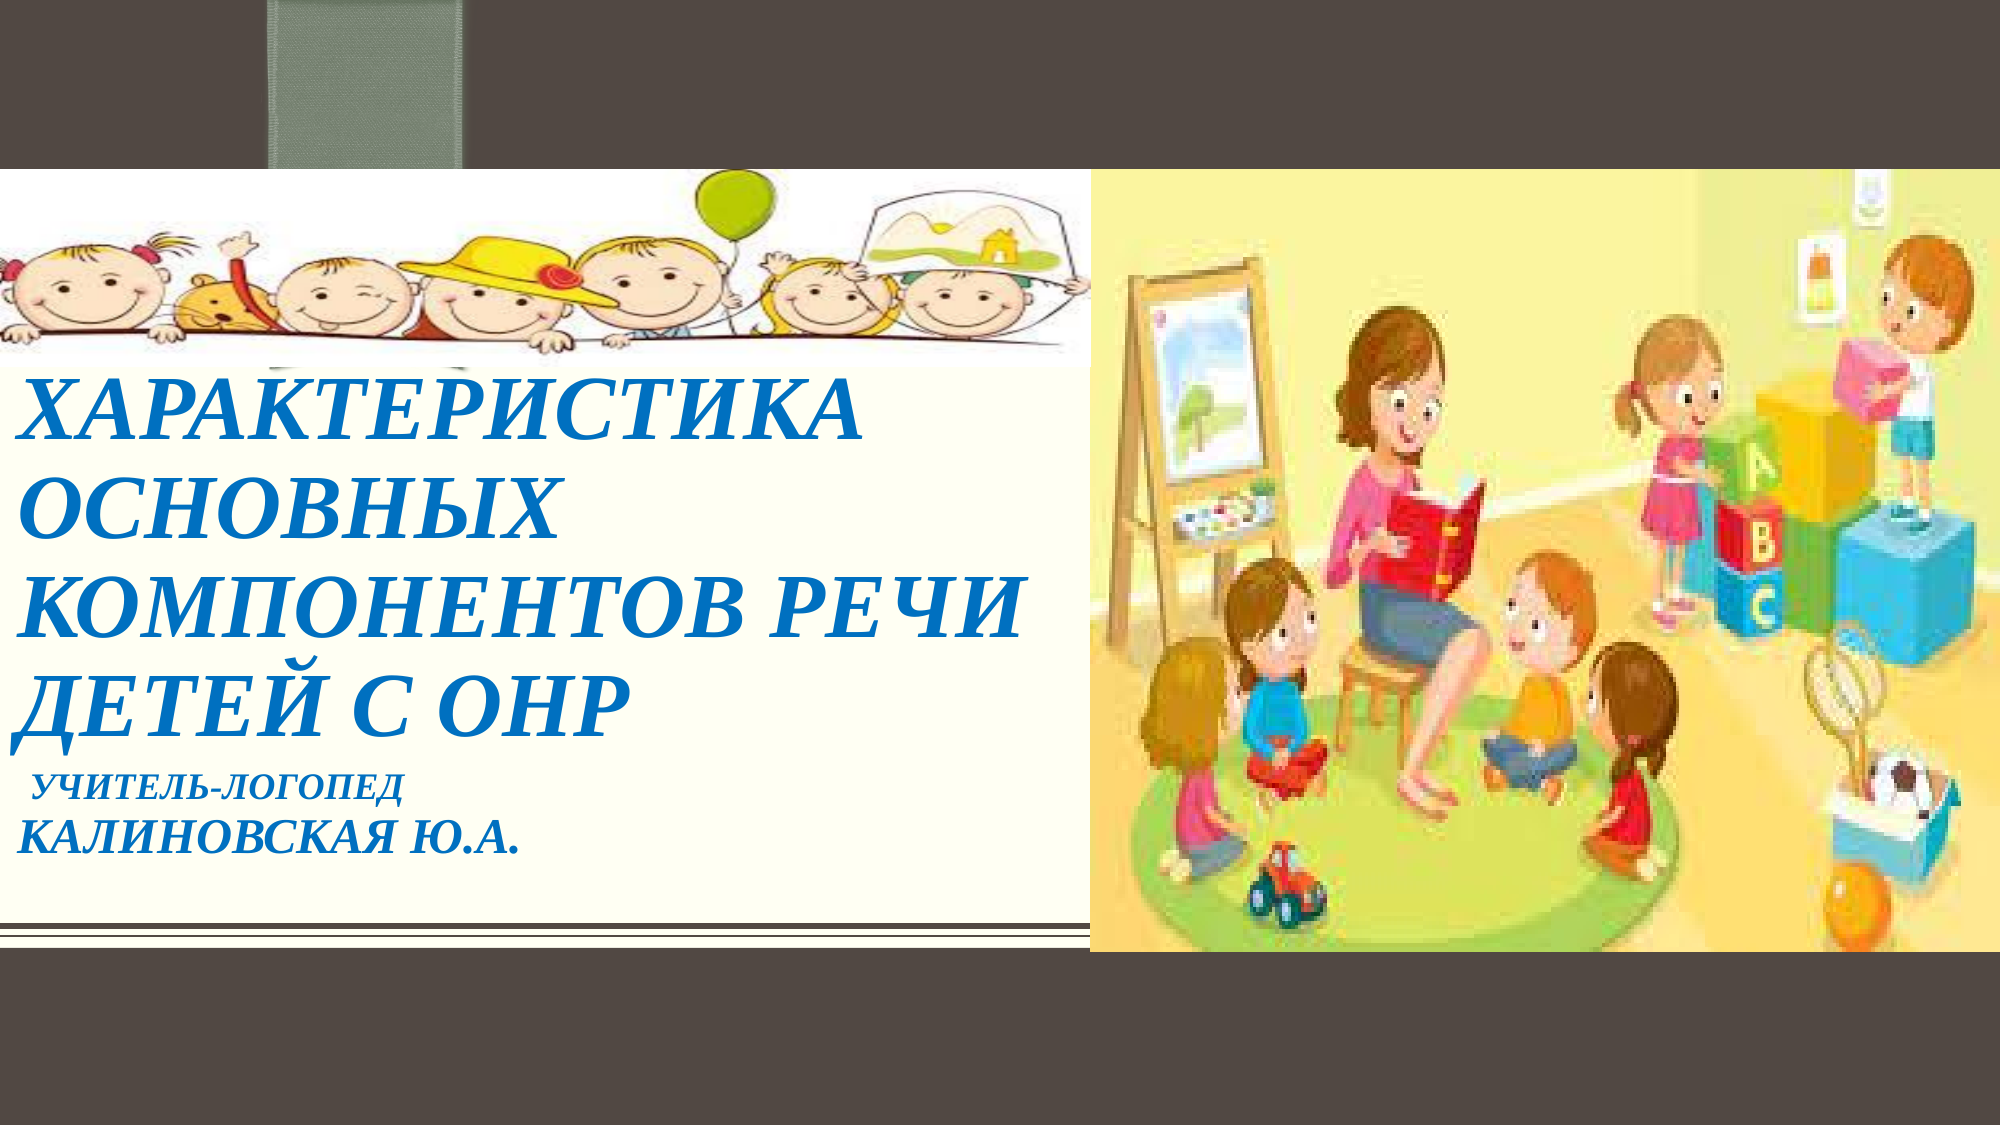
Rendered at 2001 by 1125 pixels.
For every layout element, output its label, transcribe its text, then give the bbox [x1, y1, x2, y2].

title Характеристика основных компонентов речи детей с ОНР учитель-логопед Калиновская Ю.А. [17, 377, 1084, 930]
picture [0, 169, 2000, 952]
